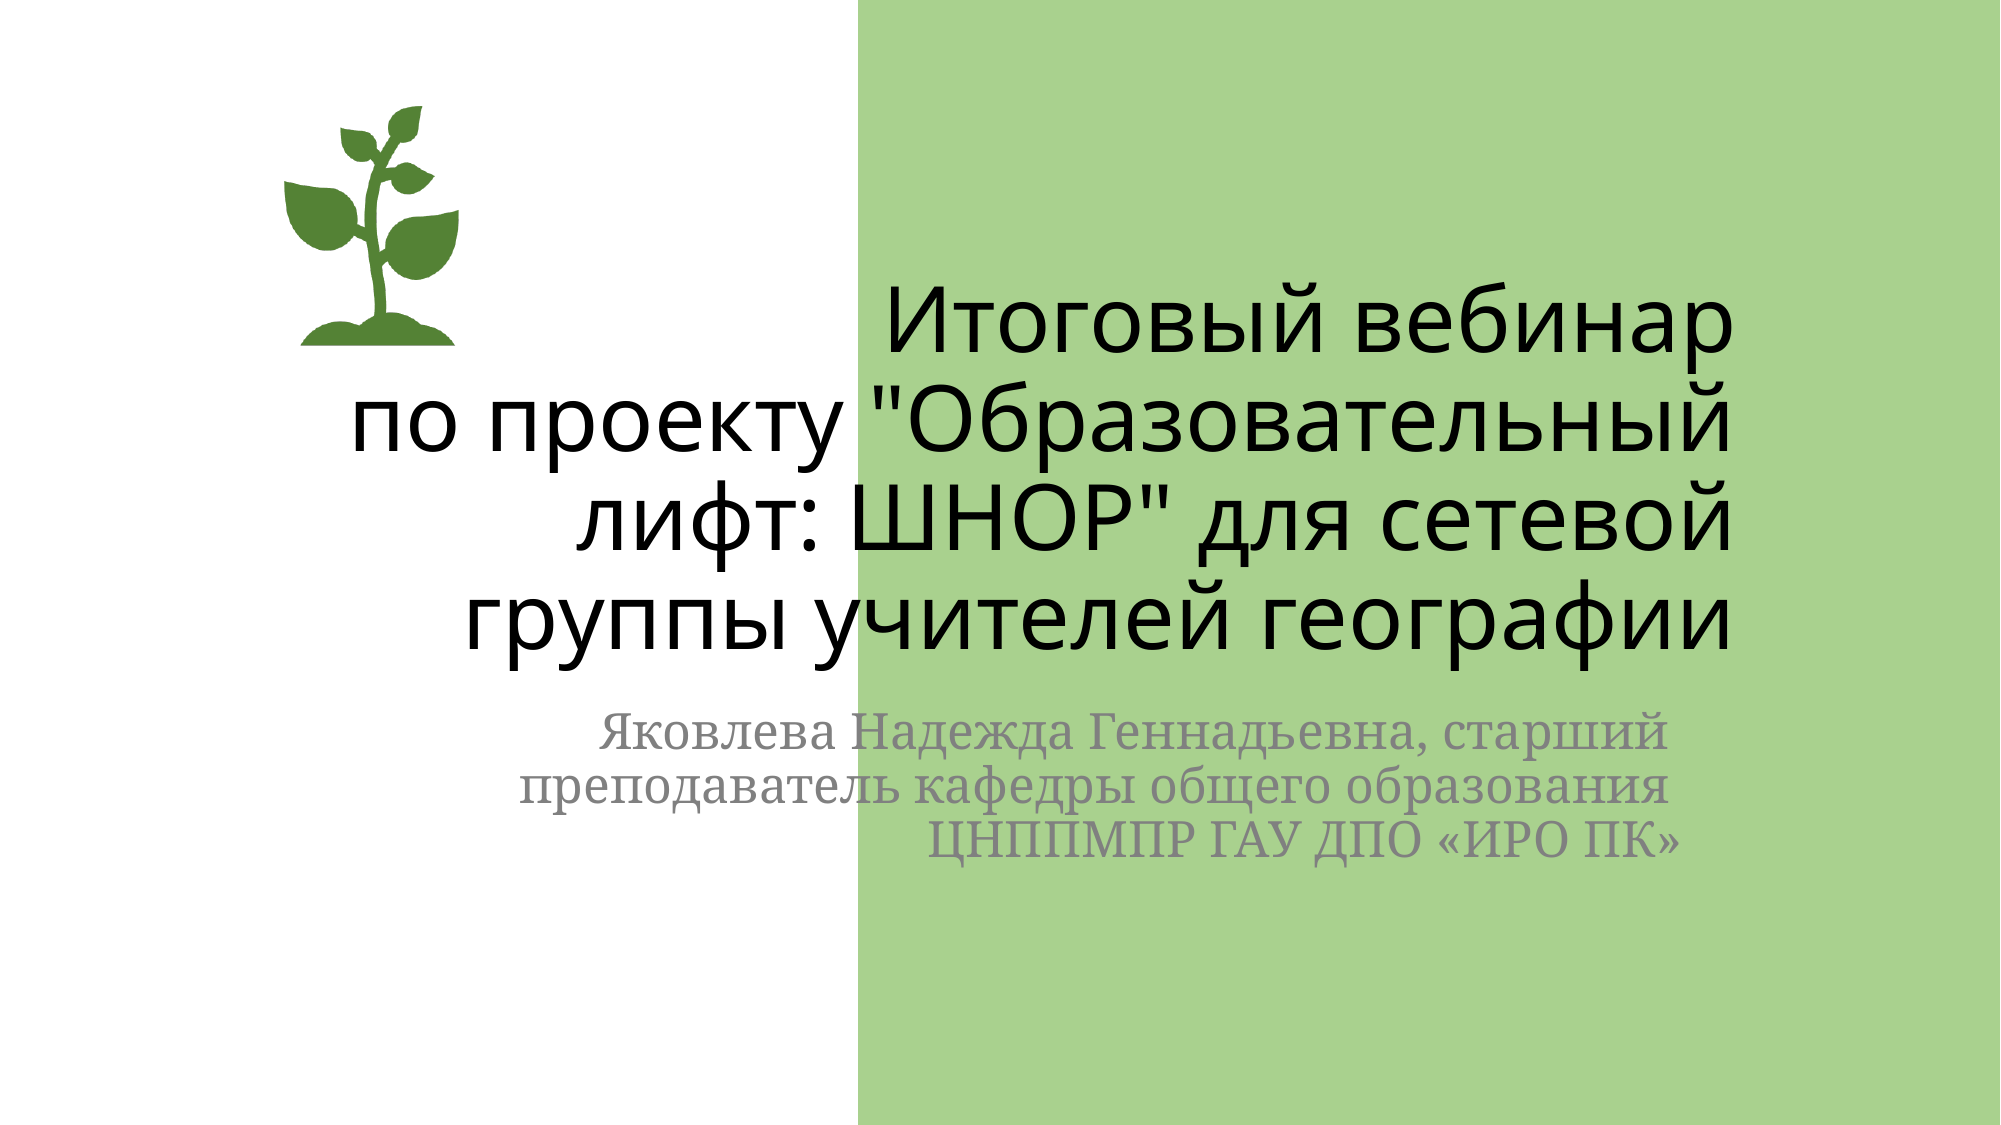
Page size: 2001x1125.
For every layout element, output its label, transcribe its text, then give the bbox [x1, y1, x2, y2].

subtitle Яковлева Надежда Геннадьевна, старший преподаватель кафедры общего образования ЦНППМПР ГАУ ДПО «ИРО ПК» [261, 698, 1698, 971]
text_box [857, 0, 2000, 1125]
title Итоговый вебинар по проекту "Образовательный лифт: ШНОР" для сетевой группы учителей географии [316, 284, 1752, 677]
picture [228, 82, 514, 369]
